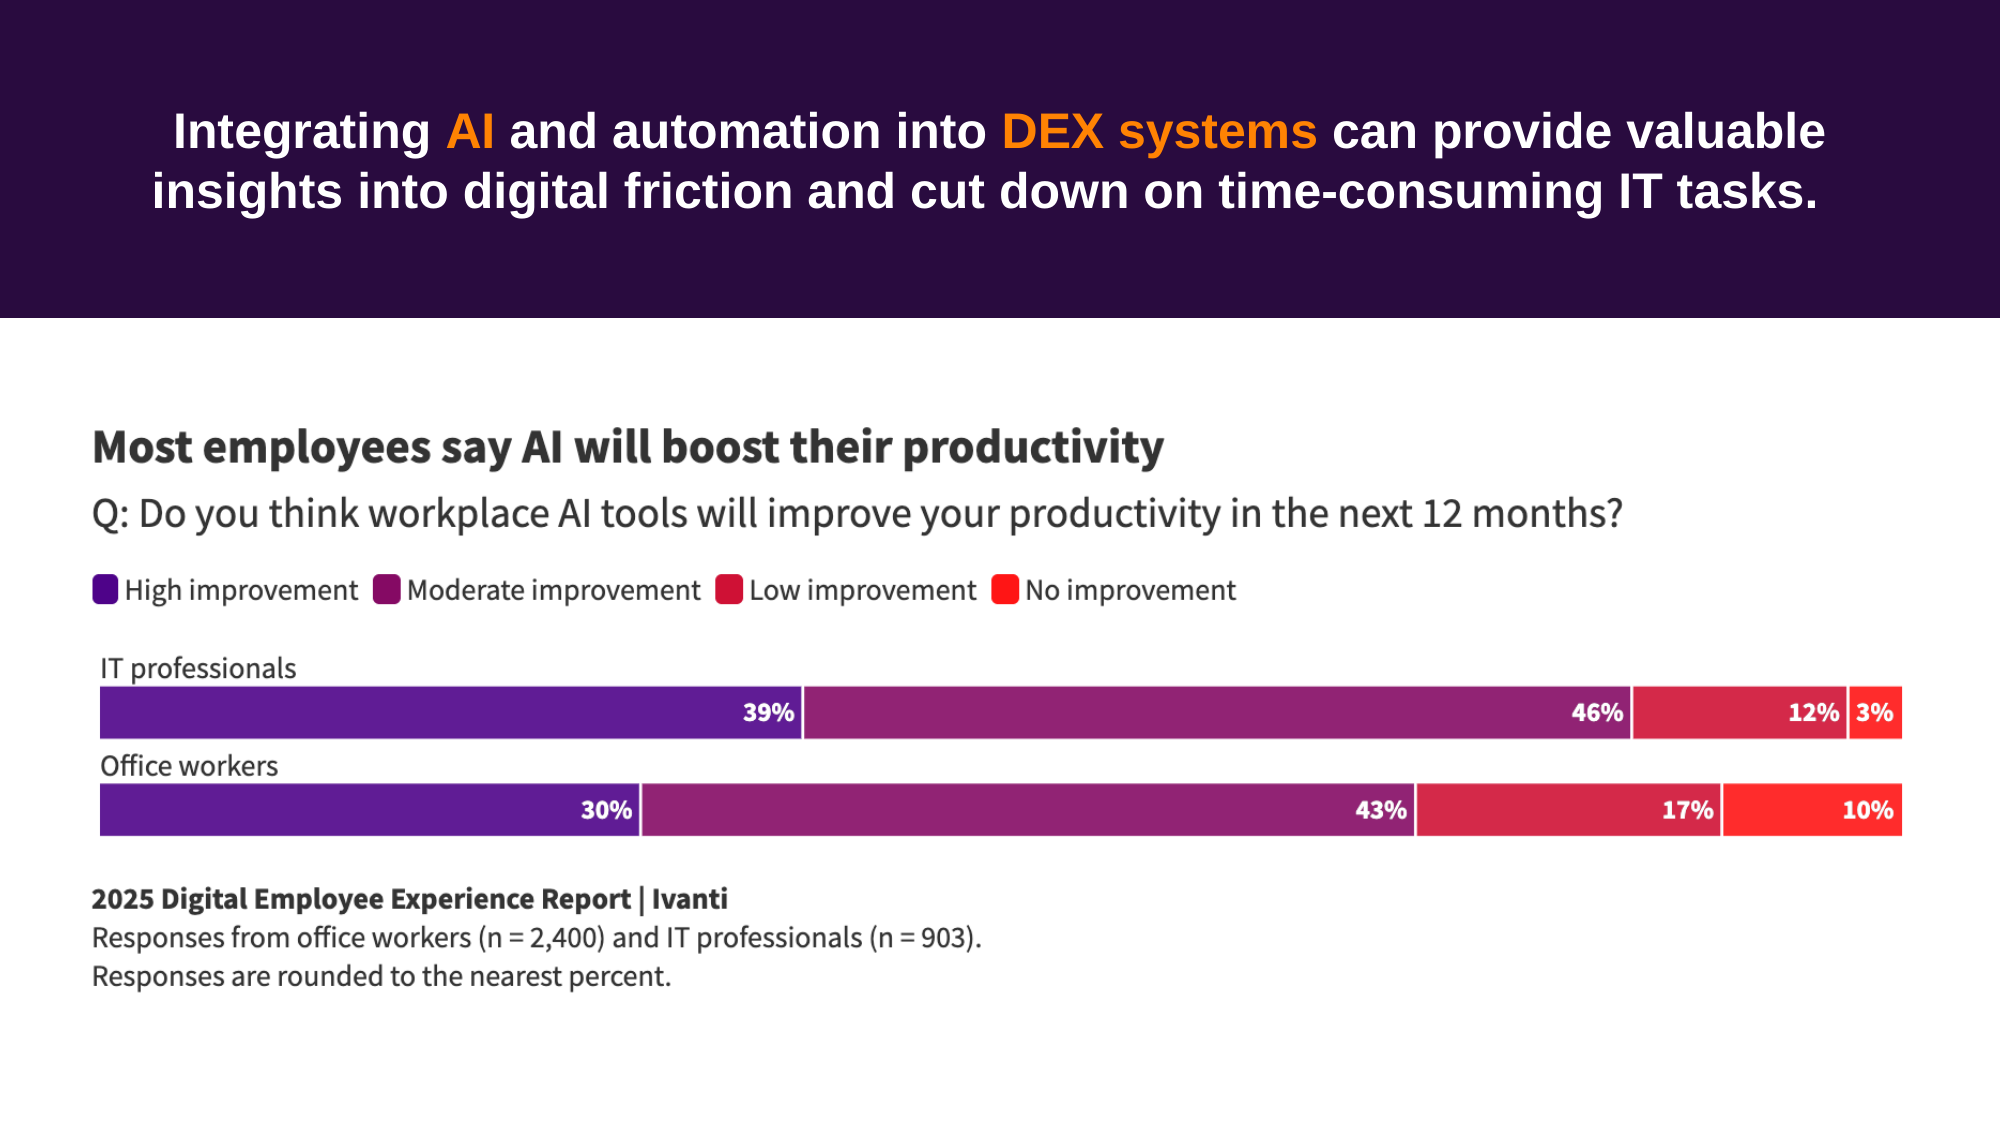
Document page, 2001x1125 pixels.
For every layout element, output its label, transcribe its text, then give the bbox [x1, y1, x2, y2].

text_box [0, 0, 2000, 319]
picture [69, 394, 1931, 1016]
text_box Integrating AI and automation into DEX systems can provide valuable insights into digital friction and cut down on time-consuming IT tasks. [99, 90, 1900, 226]
